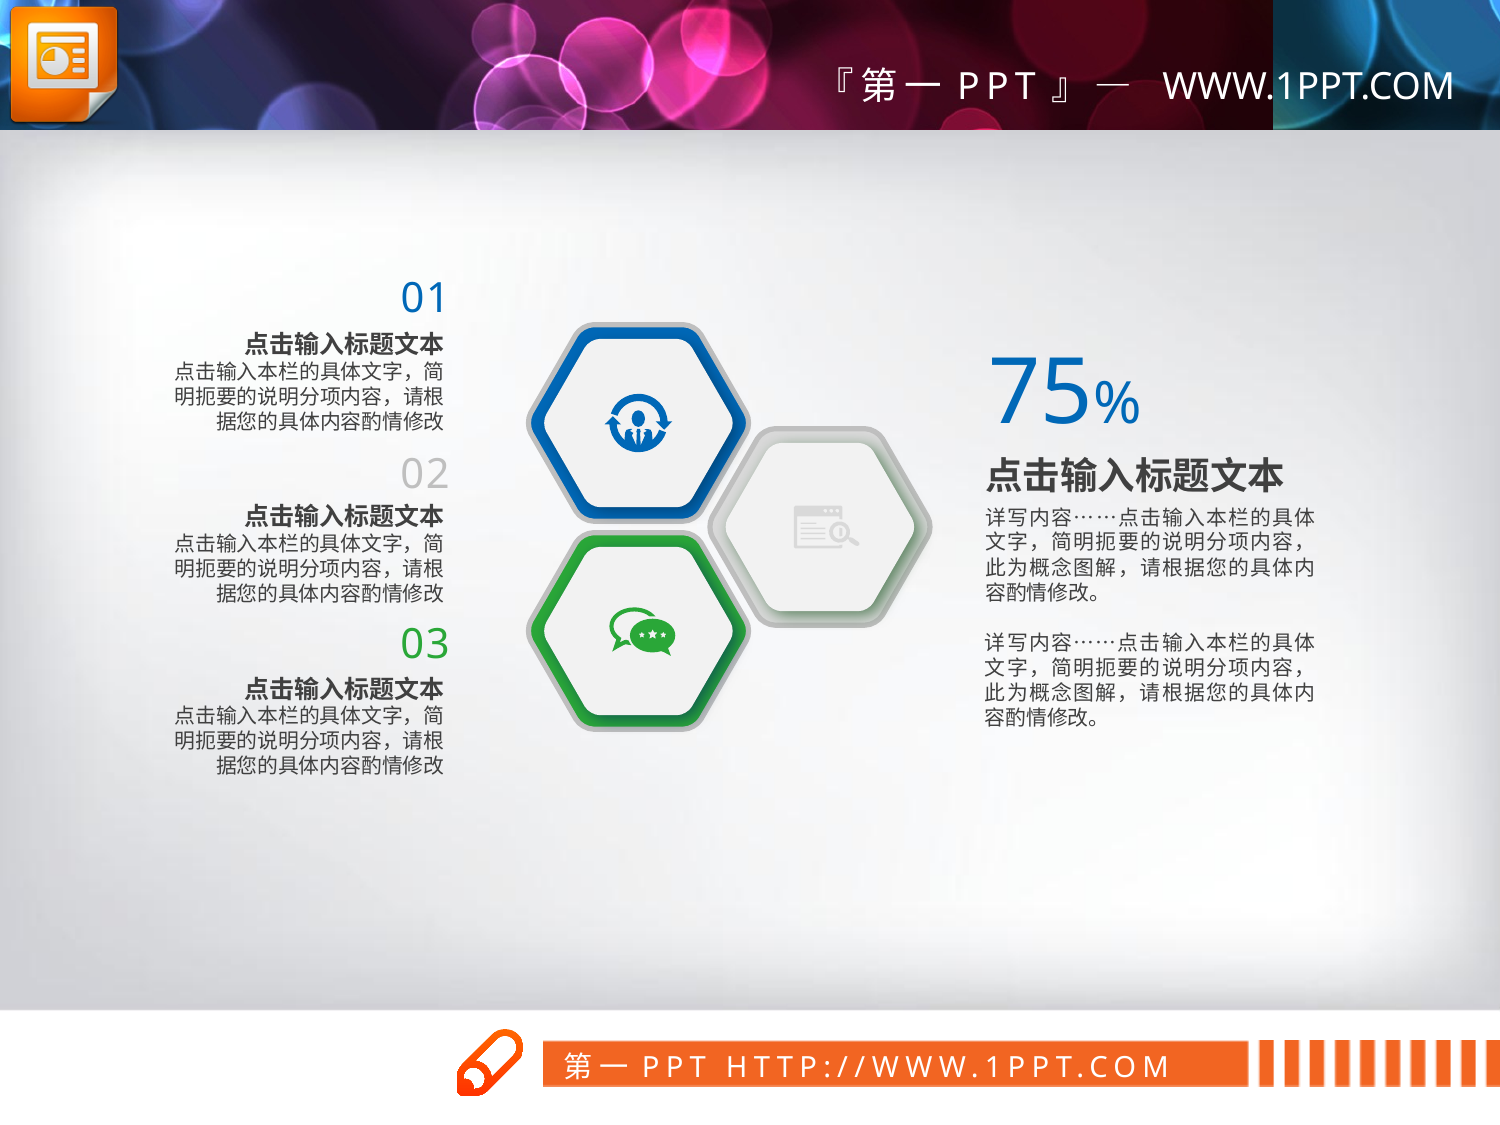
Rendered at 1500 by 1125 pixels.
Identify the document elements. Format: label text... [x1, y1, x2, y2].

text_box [793, 505, 861, 549]
text_box 点击输入标题文本 [974, 446, 1353, 503]
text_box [604, 393, 673, 453]
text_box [609, 607, 676, 657]
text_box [151, 263, 462, 438]
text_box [151, 438, 464, 608]
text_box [527, 532, 750, 730]
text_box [527, 324, 750, 522]
picture [0, 0, 1500, 1012]
text_box 详写内容……点击输入本栏的具体文字，简明扼要的说明分项内容，此为概念图解，请根据您的具体内容酌情修改。 [973, 624, 1327, 736]
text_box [708, 428, 932, 626]
picture [543, 1040, 1500, 1087]
text_box 详写内容……点击输入本栏的具体文字，简明扼要的说明分项内容，此为概念图解，请根据您的具体内容酌情修改。 [974, 503, 1327, 610]
text_box 75% [977, 326, 1154, 448]
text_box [151, 608, 465, 788]
